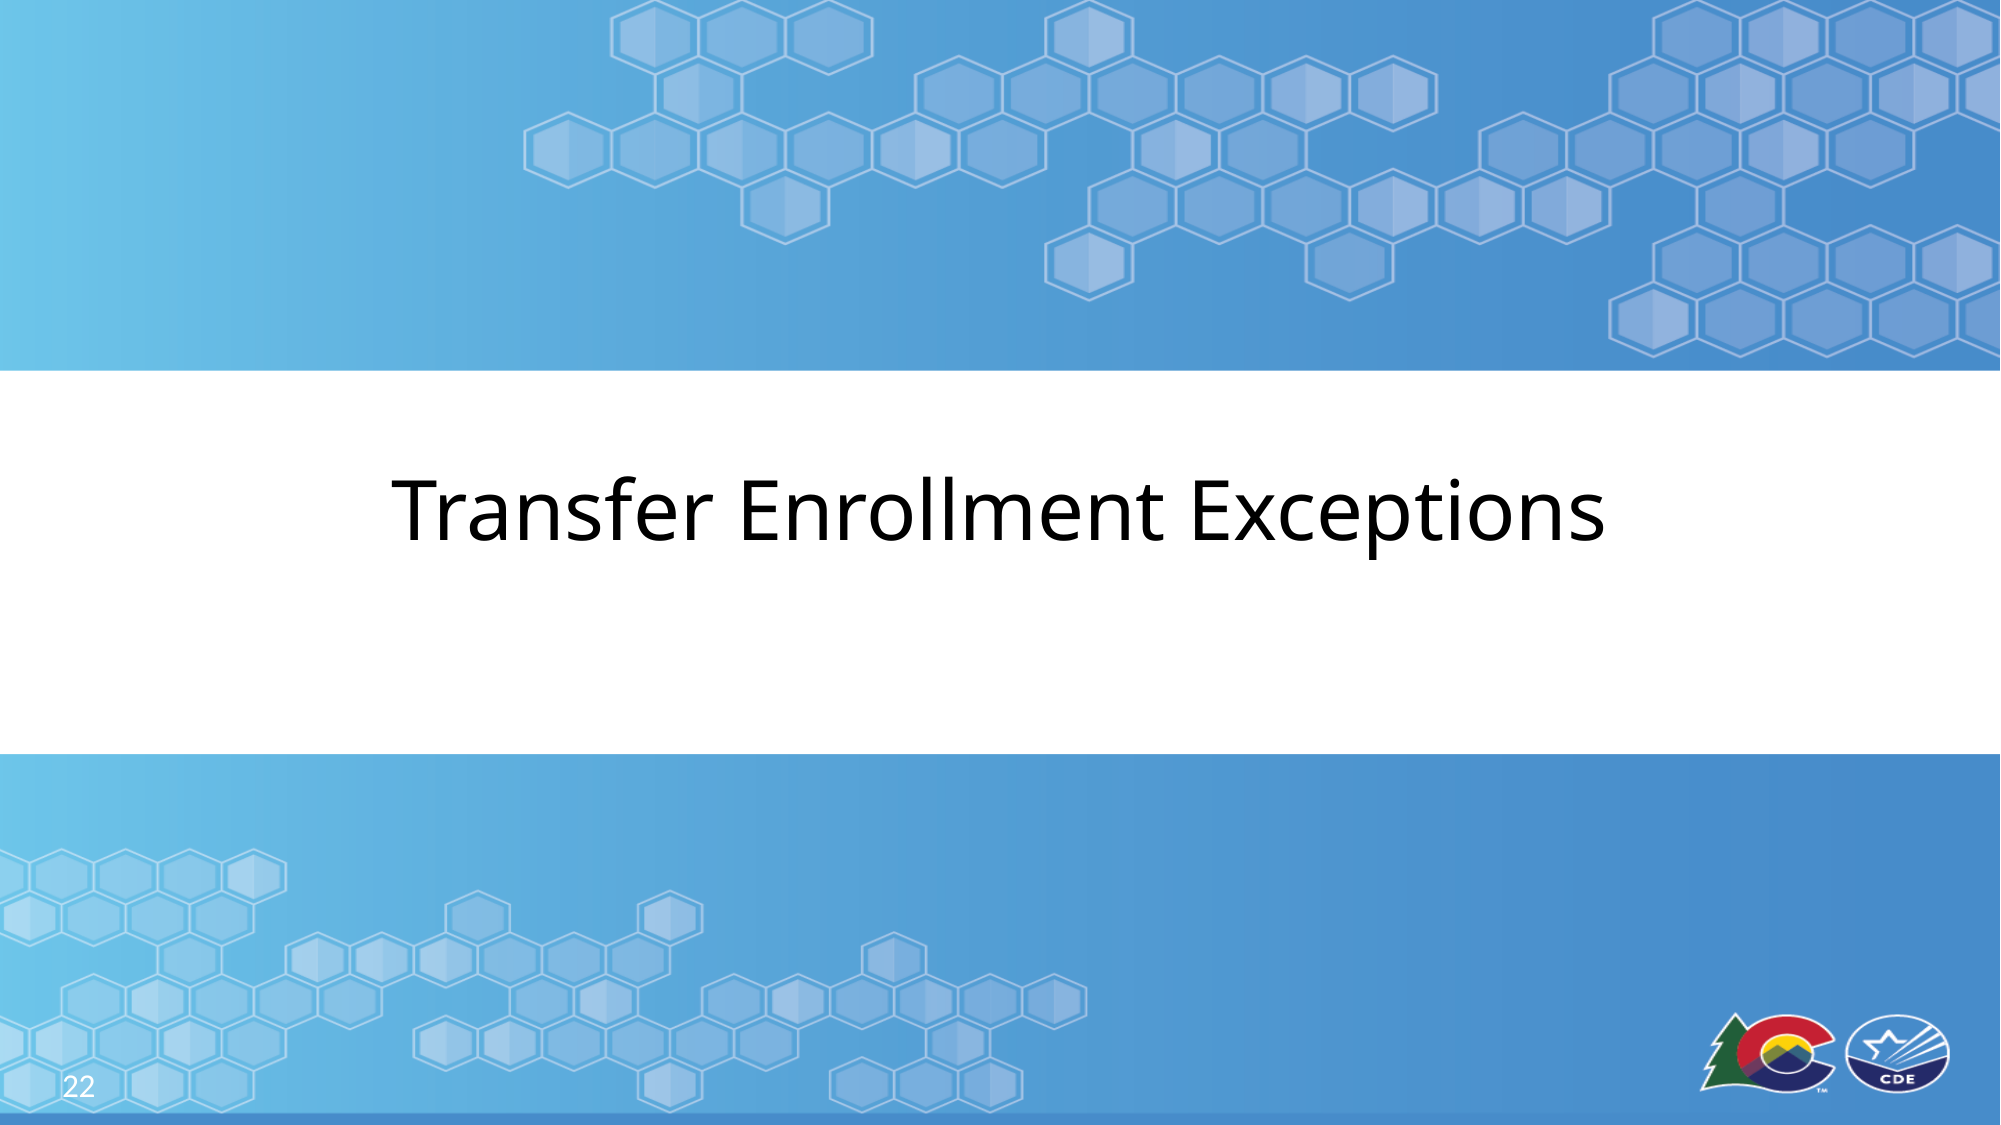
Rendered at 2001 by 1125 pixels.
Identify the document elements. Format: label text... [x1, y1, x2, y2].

picture [0, 0, 2000, 370]
title Transfer Enrollment Exceptions [0, 370, 2000, 755]
picture [0, 755, 2000, 1125]
slide_number 22 [47, 1054, 498, 1115]
